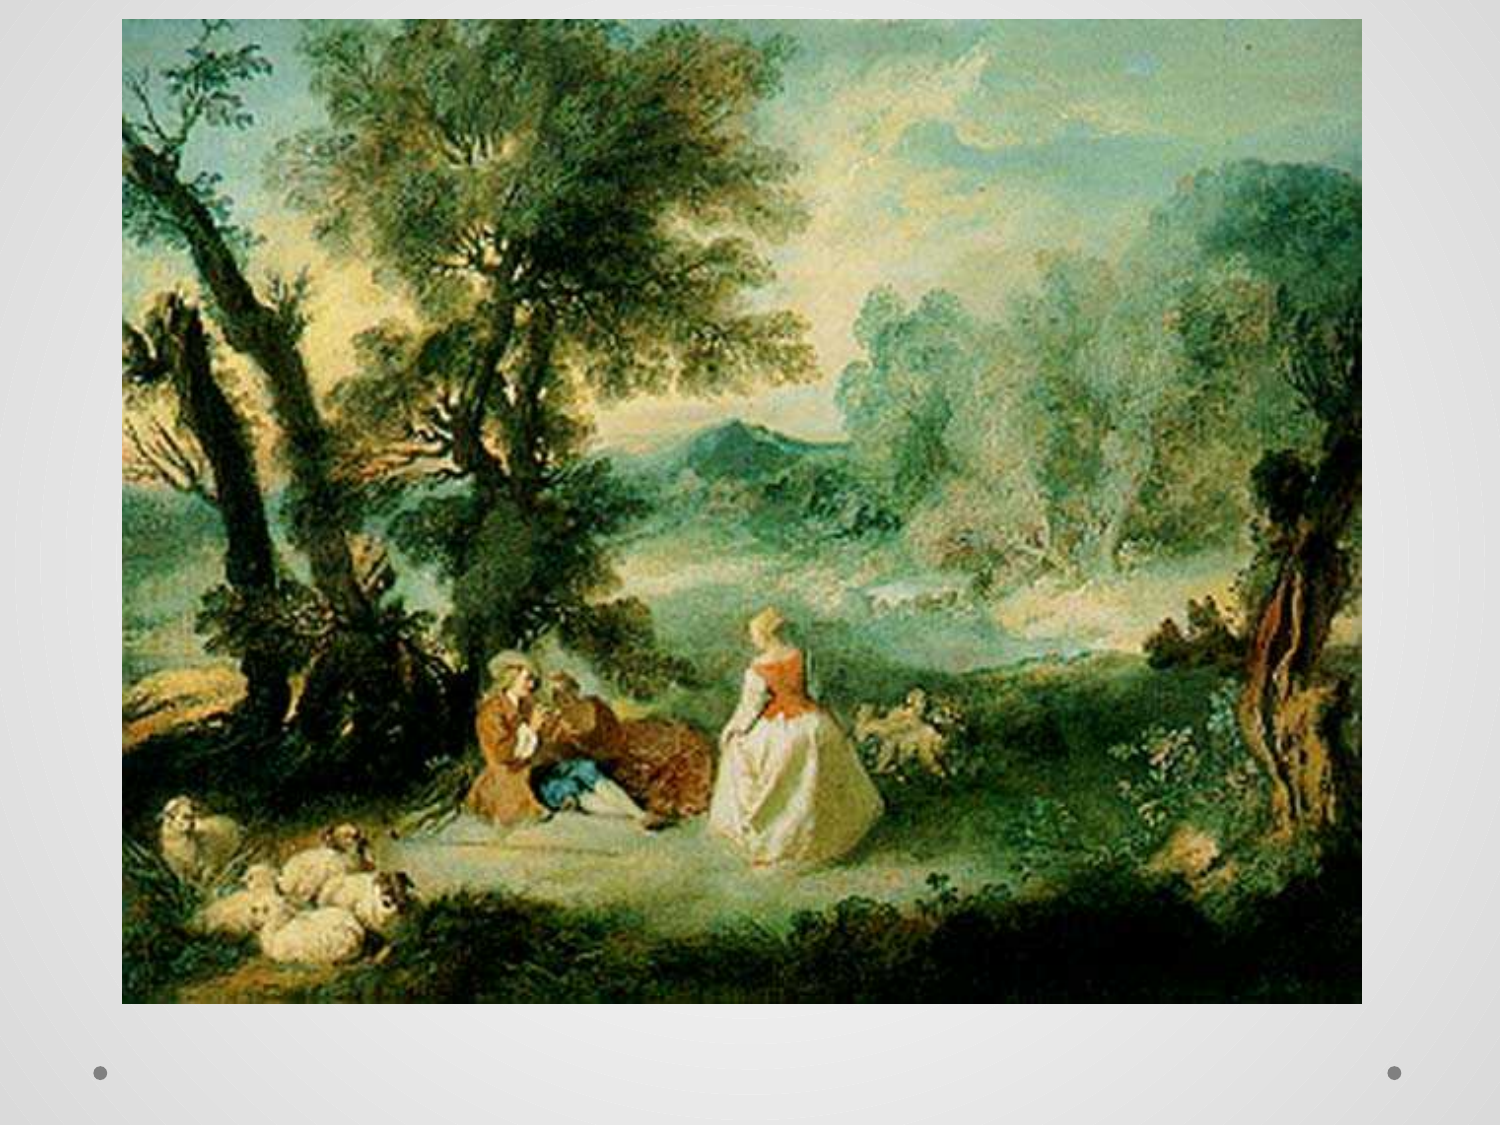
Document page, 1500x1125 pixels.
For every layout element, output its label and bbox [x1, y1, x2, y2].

picture [122, 18, 1362, 1004]
